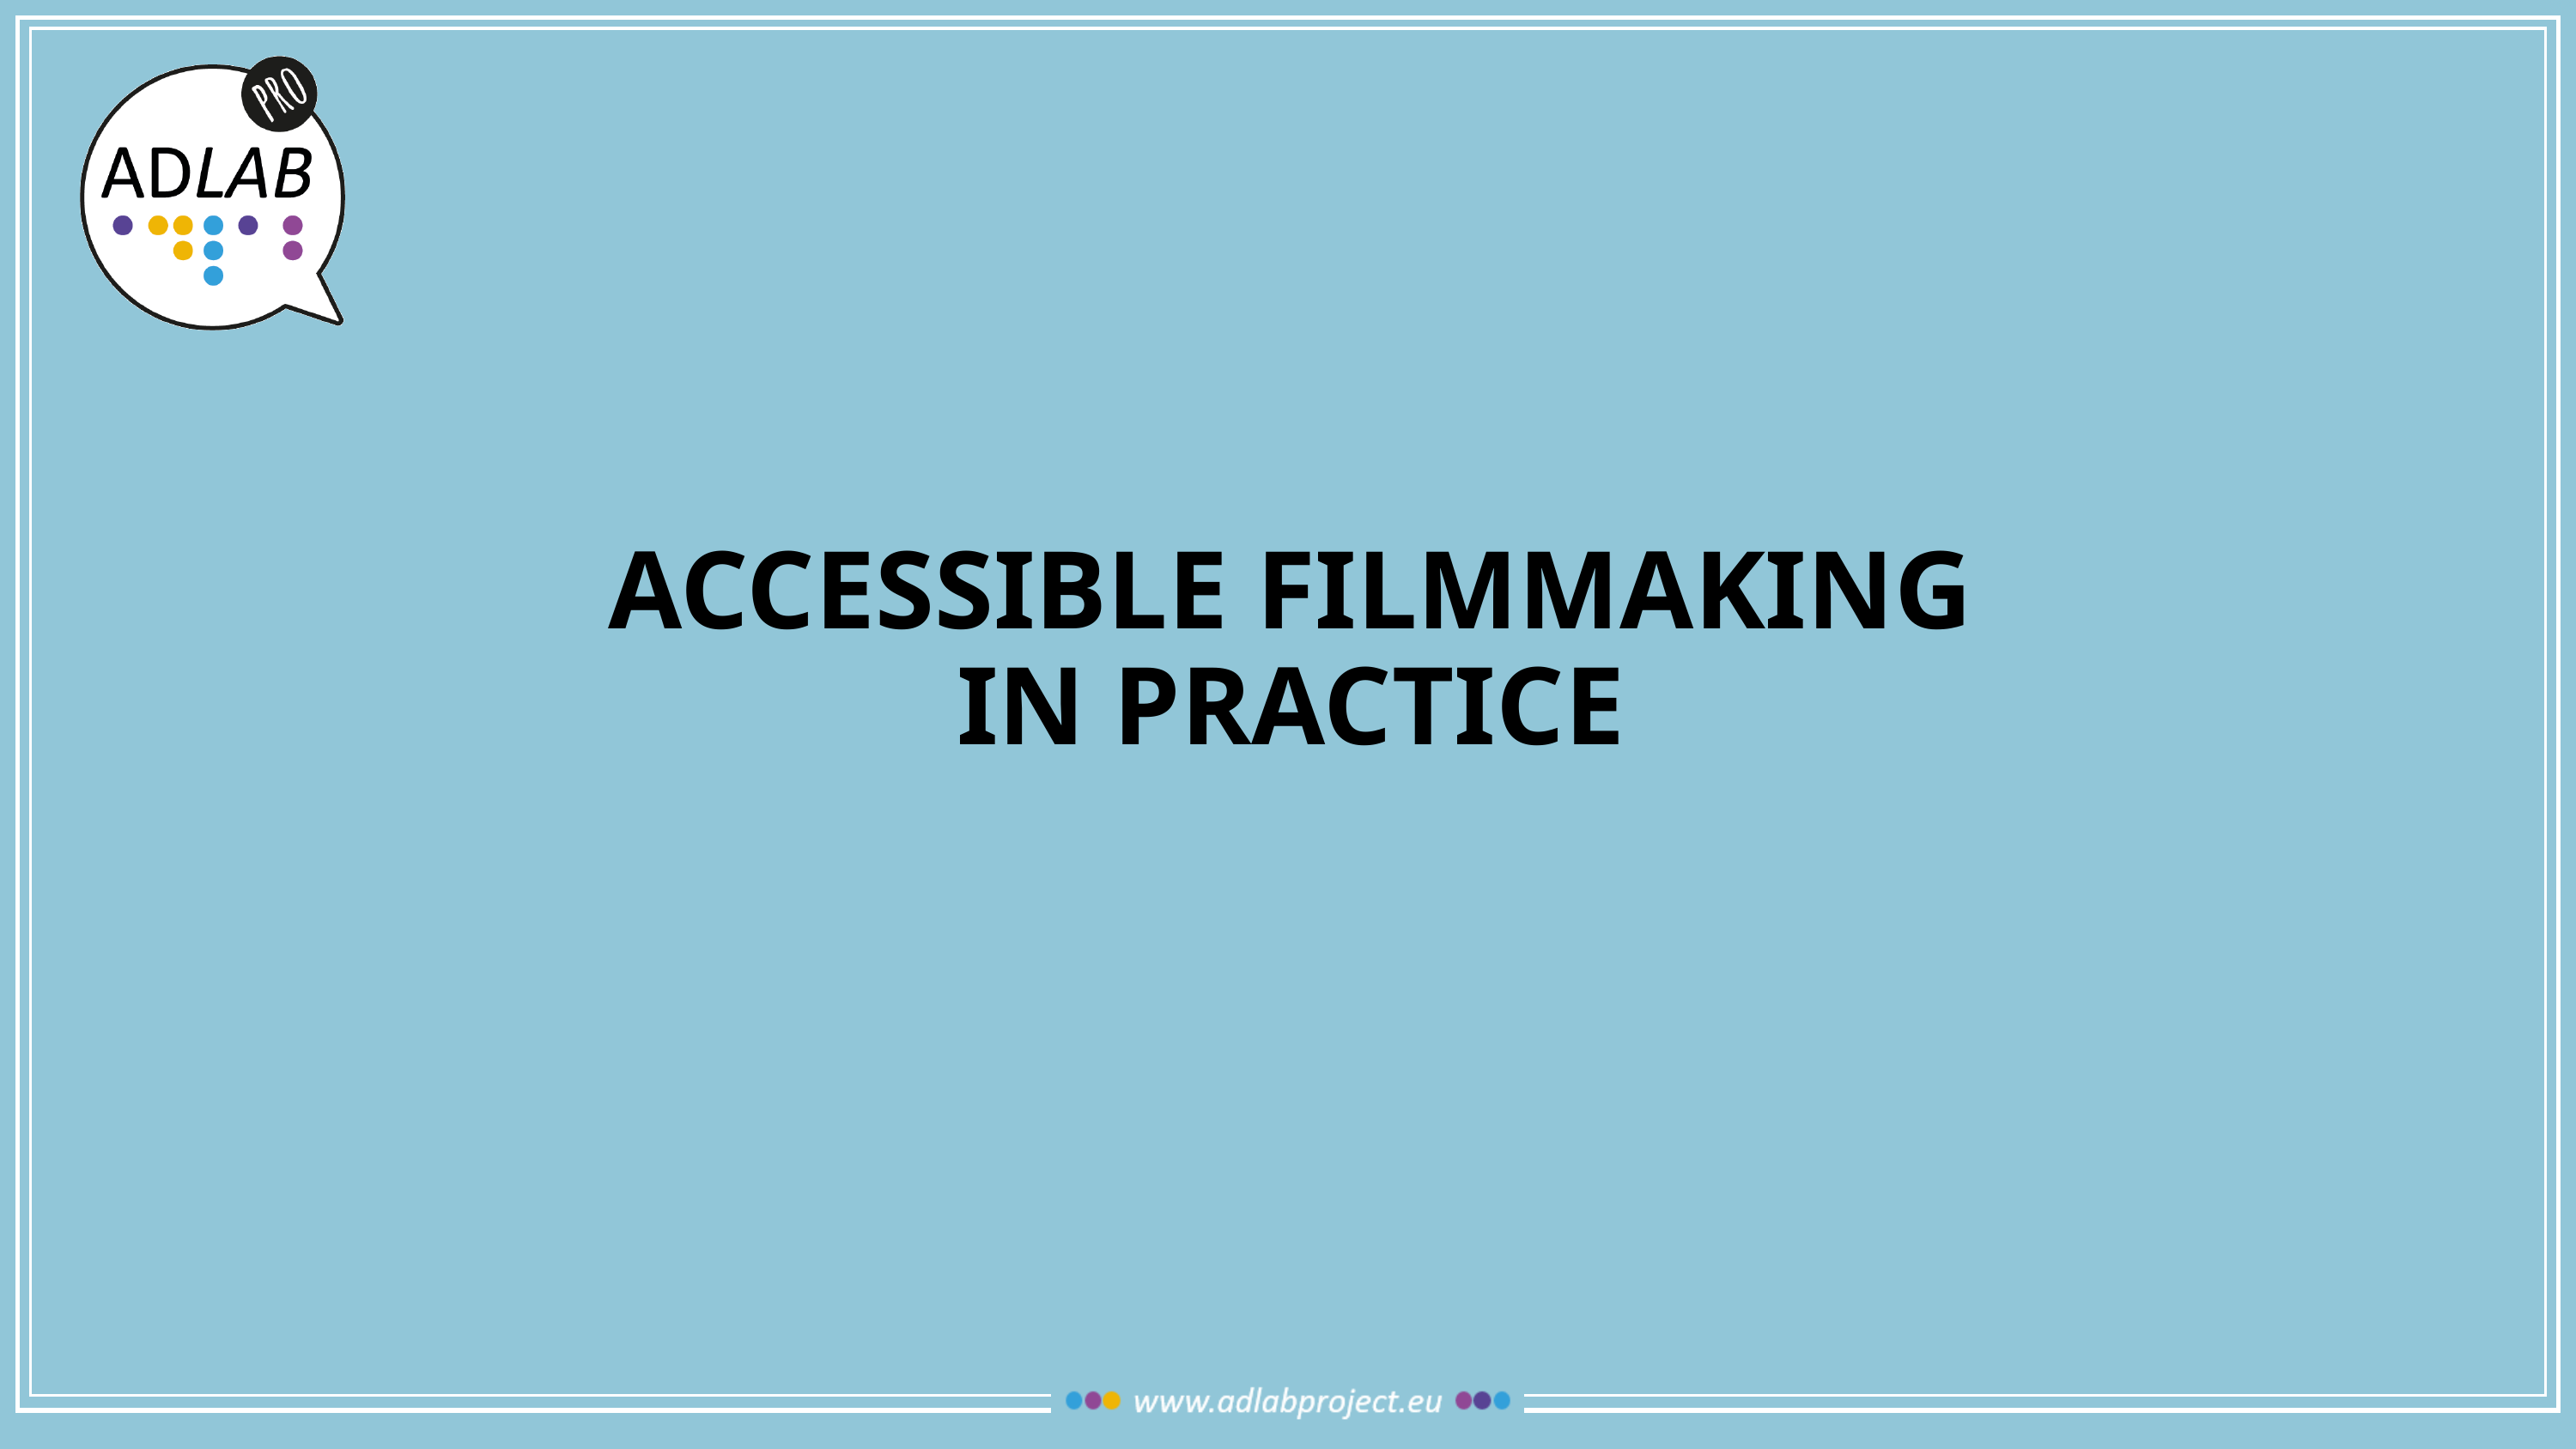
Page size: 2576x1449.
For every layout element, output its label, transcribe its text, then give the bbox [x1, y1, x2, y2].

title Accessible filmmaking in practice [249, 512, 2333, 792]
picture [1051, 1378, 1524, 1429]
picture [72, 49, 353, 330]
